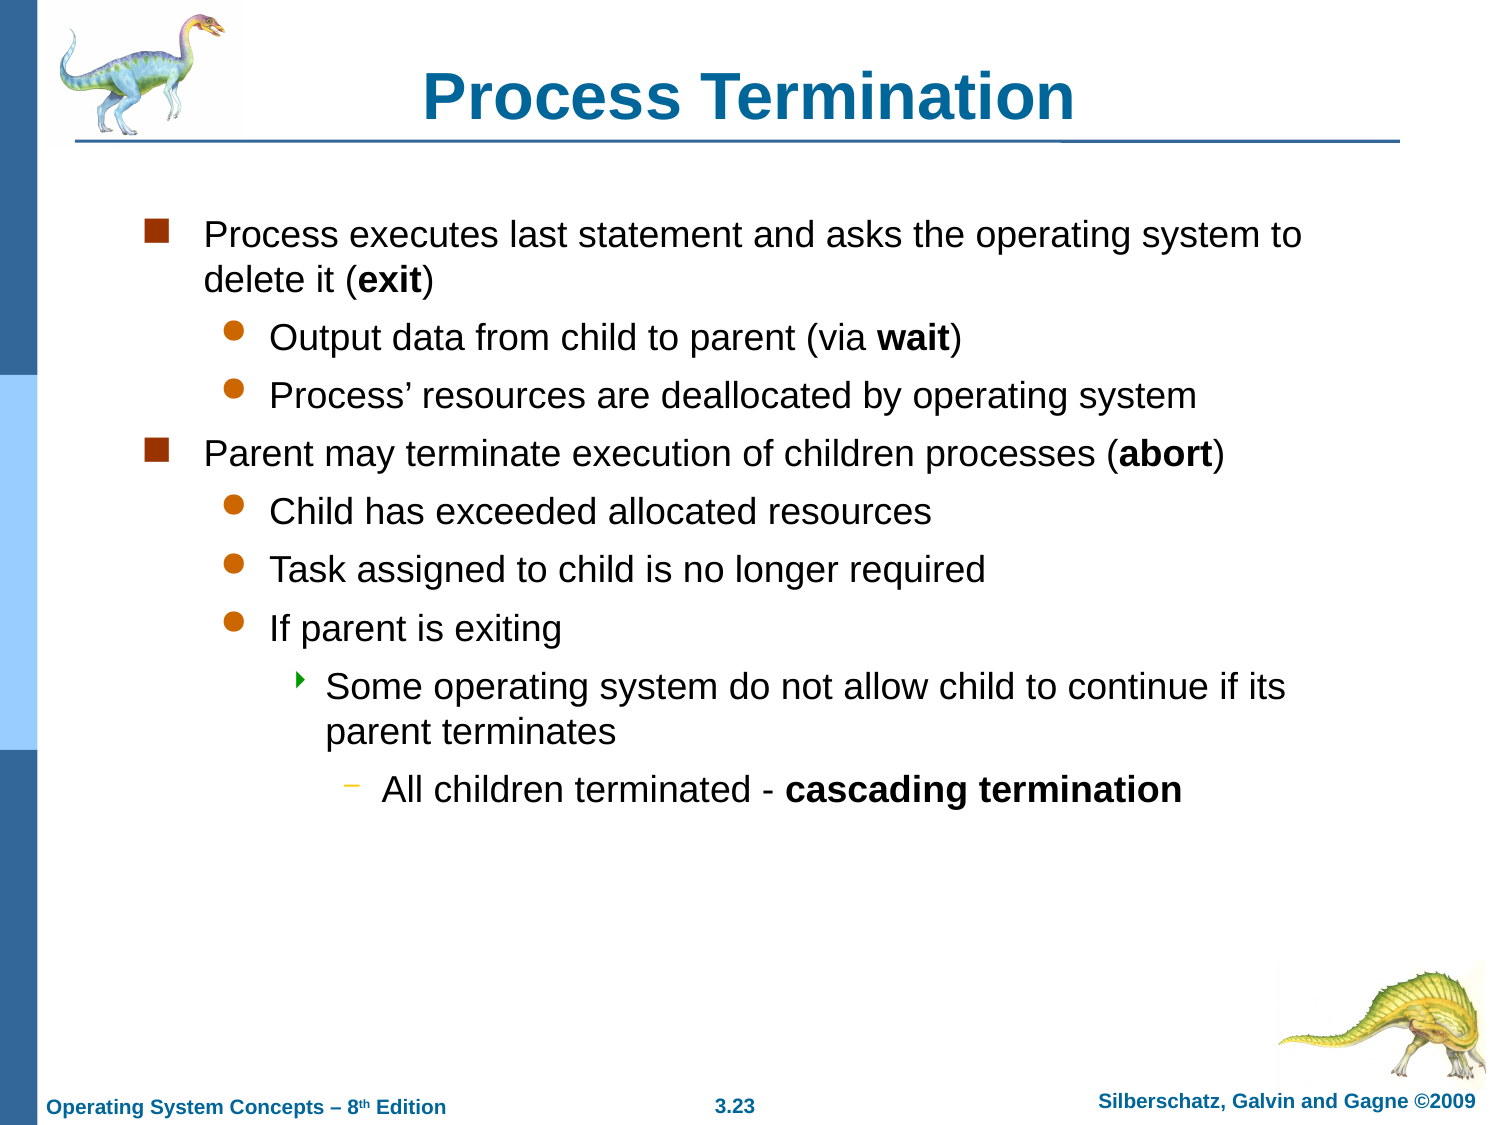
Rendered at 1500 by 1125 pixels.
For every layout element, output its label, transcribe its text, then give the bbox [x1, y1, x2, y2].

picture [46, 0, 243, 149]
picture [1275, 959, 1486, 1090]
list Process executes last statement and asks the operating system to delete it (exit) Output data from child to parent (via wait) Process’ resources are deallocated by operating system Parent may terminate execution of children processes (abort) Child has exceeded allocated resources Task assigned to child is no longer required If parent is exiting Some operating system do not allow child to continue if its parent terminates All children terminated - cascading termination [132, 202, 1379, 946]
title Process Termination [75, 45, 1425, 141]
